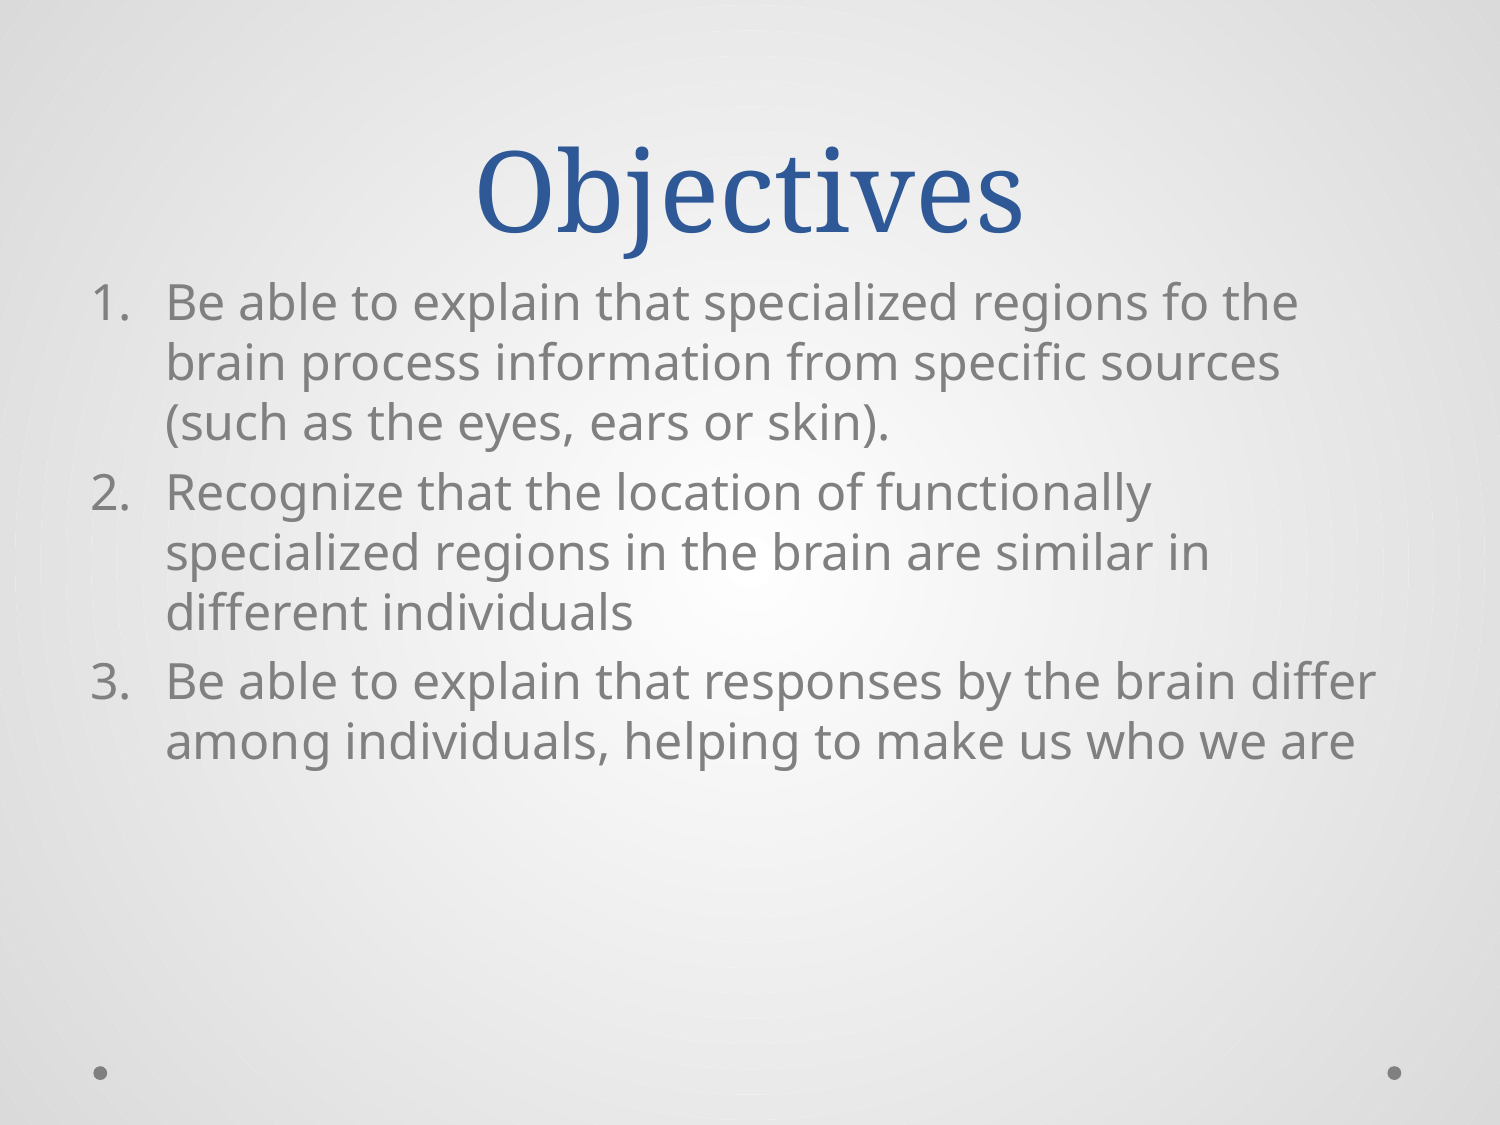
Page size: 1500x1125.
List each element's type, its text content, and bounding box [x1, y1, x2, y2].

title Objectives [75, 0, 1425, 262]
list Be able to explain that specialized regions fo the brain process information from specific sources (such as the eyes, ears or skin). Recognize that the location of functionally specialized regions in the brain are similar in different individuals Be able to explain that responses by the brain differ among individuals, helping to make us who we are [75, 262, 1425, 1005]
